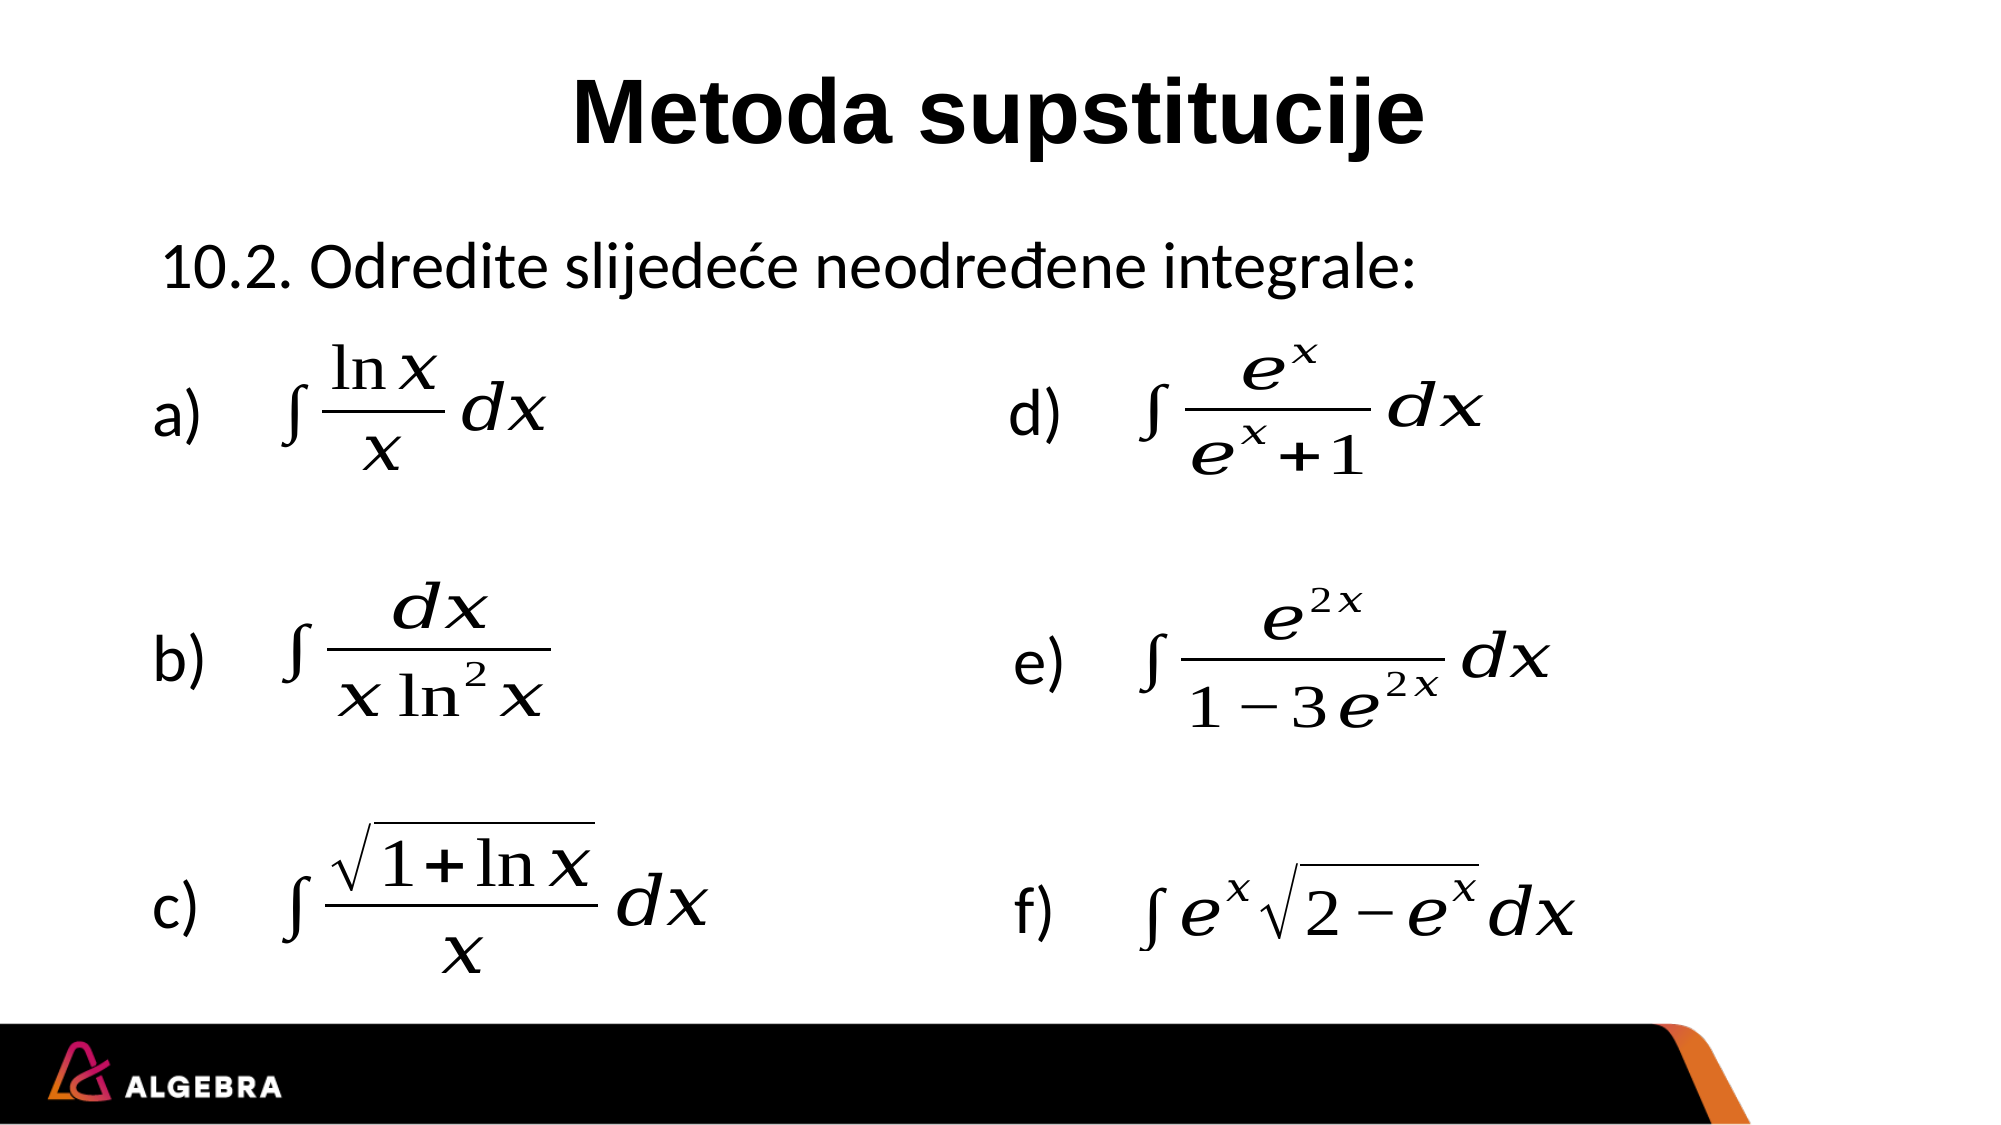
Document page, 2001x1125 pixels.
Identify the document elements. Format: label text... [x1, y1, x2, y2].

text_box b) [137, 607, 249, 703]
text_box f) [999, 859, 1112, 955]
text_box c) [137, 854, 249, 950]
text_box a) [137, 362, 249, 458]
picture [0, 1023, 1958, 1125]
text_box 10.2. Odredite slijedeće neodređene integrale: [159, 222, 1838, 303]
text_box e) [998, 610, 1111, 706]
title Metoda supstitucije [137, 4, 1863, 223]
text_box d) [994, 361, 1106, 457]
